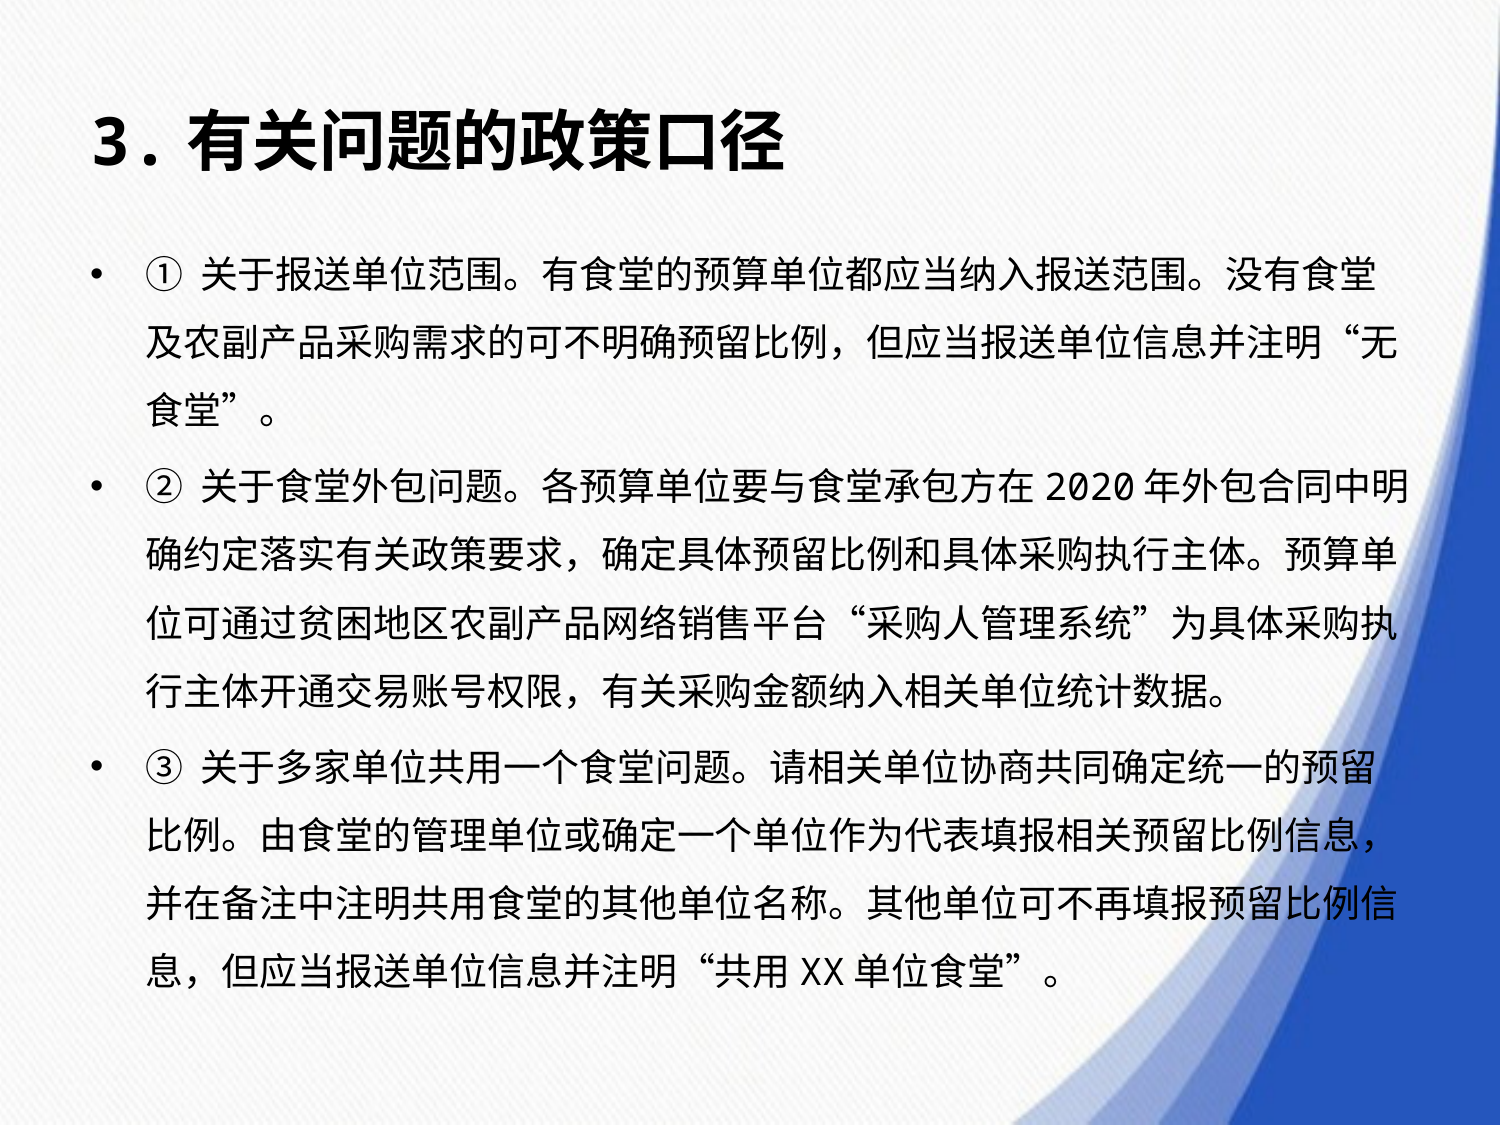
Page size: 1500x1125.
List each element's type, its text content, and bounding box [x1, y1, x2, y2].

picture [0, 0, 1500, 1125]
title 3.有关问题的政策口径 [75, 45, 1425, 219]
list ① 关于报送单位范围。有食堂的预算单位都应当纳入报送范围。没有食堂及农副产品采购需求的可不明确预留比例，但应当报送单位信息并注明“无食堂”。 ② 关于食堂外包问题。各预算单位要与食堂承包方在2020年外包合同中明确约定落实有关政策要求，确定具体预留比例和具体采购执行主体。预算单位可通过贫困地区农副产品网络销售平台“采购人管理系统”为具体采购执行主体开通交易账号权限，有关采购金额纳入相关单位统计数据。 ③ 关于多家单位共用一个食堂问题。请相关单位协商共同确定统一的预留比例。由食堂的管理单位或确定一个单位作为代表填报相关预留比例信息，并在备注中注明共用食堂的其他单位名称。其他单位可不再填报预留比例信息，但应当报送单位信息并注明“共用XX单位食堂”。 [75, 219, 1425, 1005]
